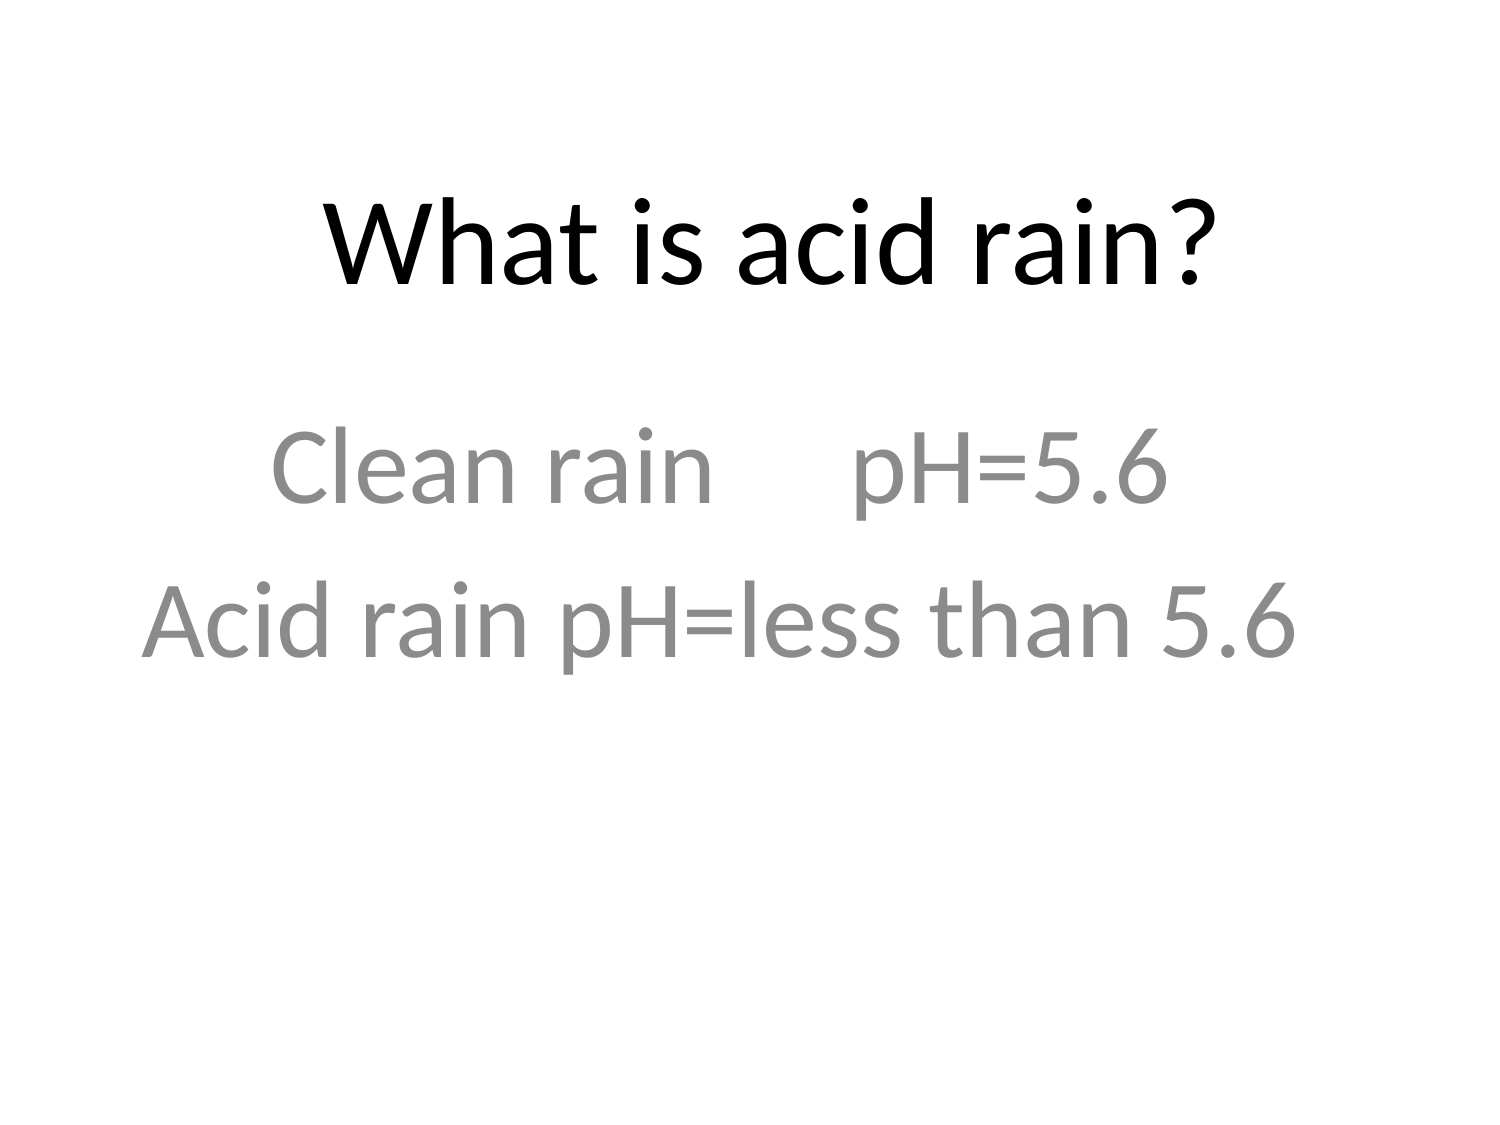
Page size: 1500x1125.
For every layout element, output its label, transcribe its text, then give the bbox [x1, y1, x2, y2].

subtitle Clean rain pH=5.6 Acid rain pH=less than 5.6 [100, 385, 1341, 752]
title What is acid rain? [135, 113, 1411, 355]
